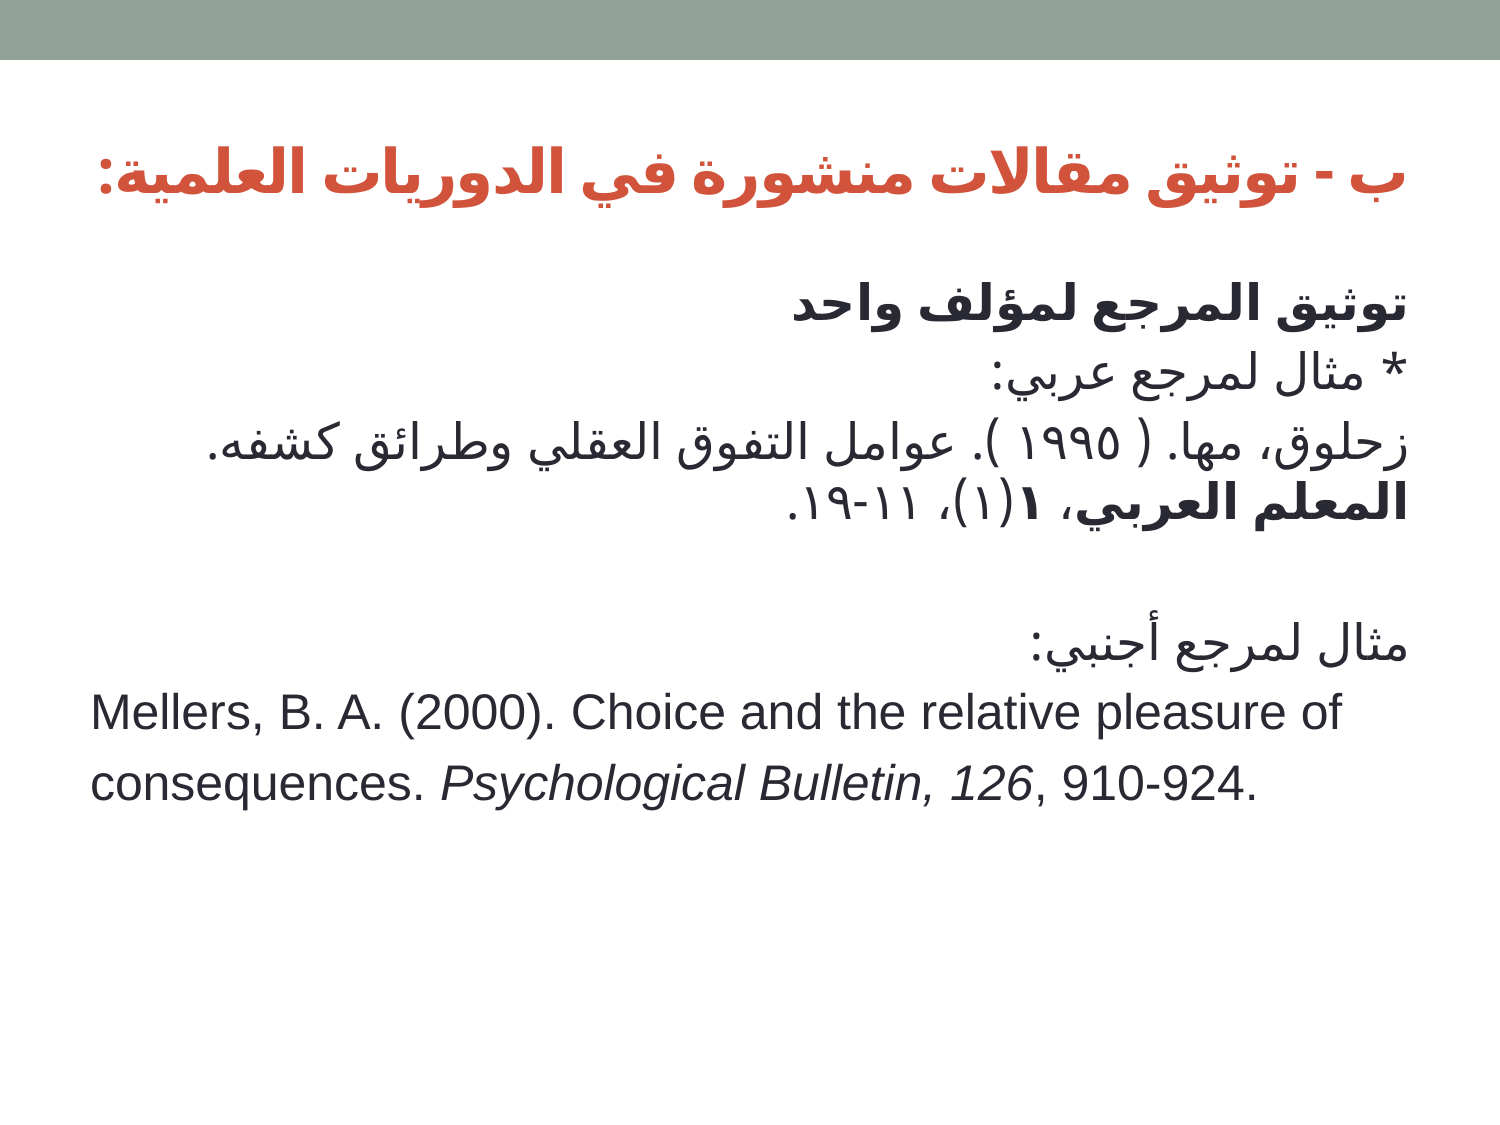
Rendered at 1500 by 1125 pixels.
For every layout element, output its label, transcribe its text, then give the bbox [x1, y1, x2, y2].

title ب - توثيق مقالات منشورة في الدوريات العلمية: [75, 87, 1425, 250]
list توثيق المرجع لمؤلف واحد * مثال لمرجع عربي: زحلوق، مها. ( ١٩٩٥ ). عوامل التفوق العقلي وطرائق كشفه. المعلم العربي، ١(١)، ١١-١٩. مثال لمرجع أجنبي: Mellers, B. A. (2000). Choice and the relative pleasure of consequences. Psychological Bulletin, 126, 910-924. [75, 262, 1425, 1063]
